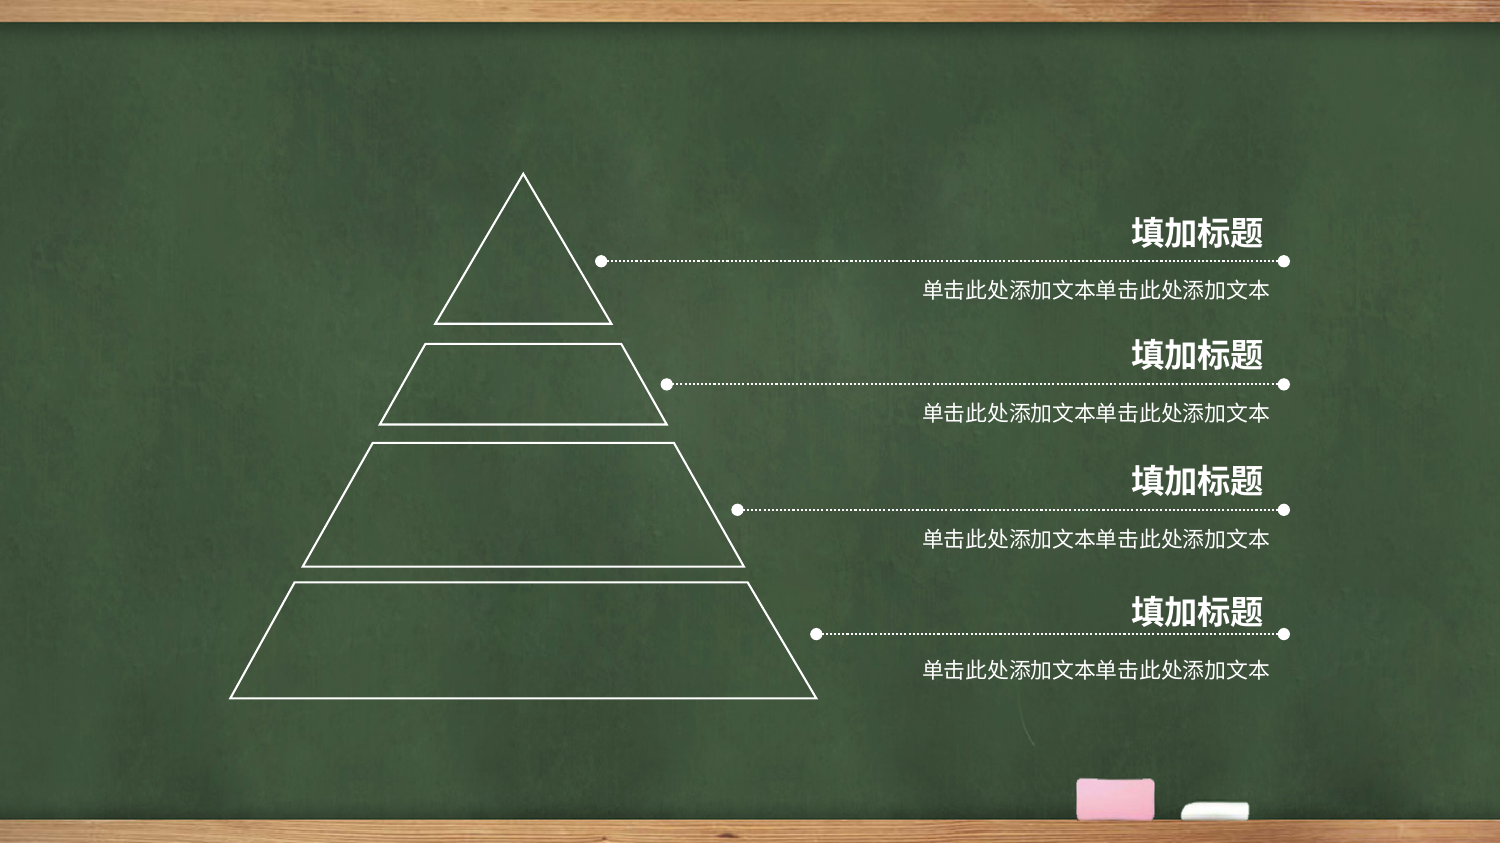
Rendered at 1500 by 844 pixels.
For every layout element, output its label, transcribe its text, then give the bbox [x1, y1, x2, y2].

text_box 单击此处添加文本单击此处添加文本 [907, 635, 1293, 691]
text_box [302, 442, 744, 567]
text_box 填加标题 [1116, 326, 1280, 378]
text_box [435, 173, 612, 324]
text_box 单击此处添加文本单击此处添加文本 [907, 256, 1293, 311]
text_box [379, 343, 667, 425]
text_box 填加标题 [1116, 583, 1280, 633]
picture [0, 0, 1500, 844]
text_box 单击此处添加文本单击此处添加文本 [907, 504, 1293, 559]
text_box 填加标题 [1116, 204, 1280, 256]
text_box 单击此处添加文本单击此处添加文本 [907, 378, 1293, 433]
text_box 填加标题 [1116, 452, 1280, 504]
text_box [230, 582, 817, 699]
